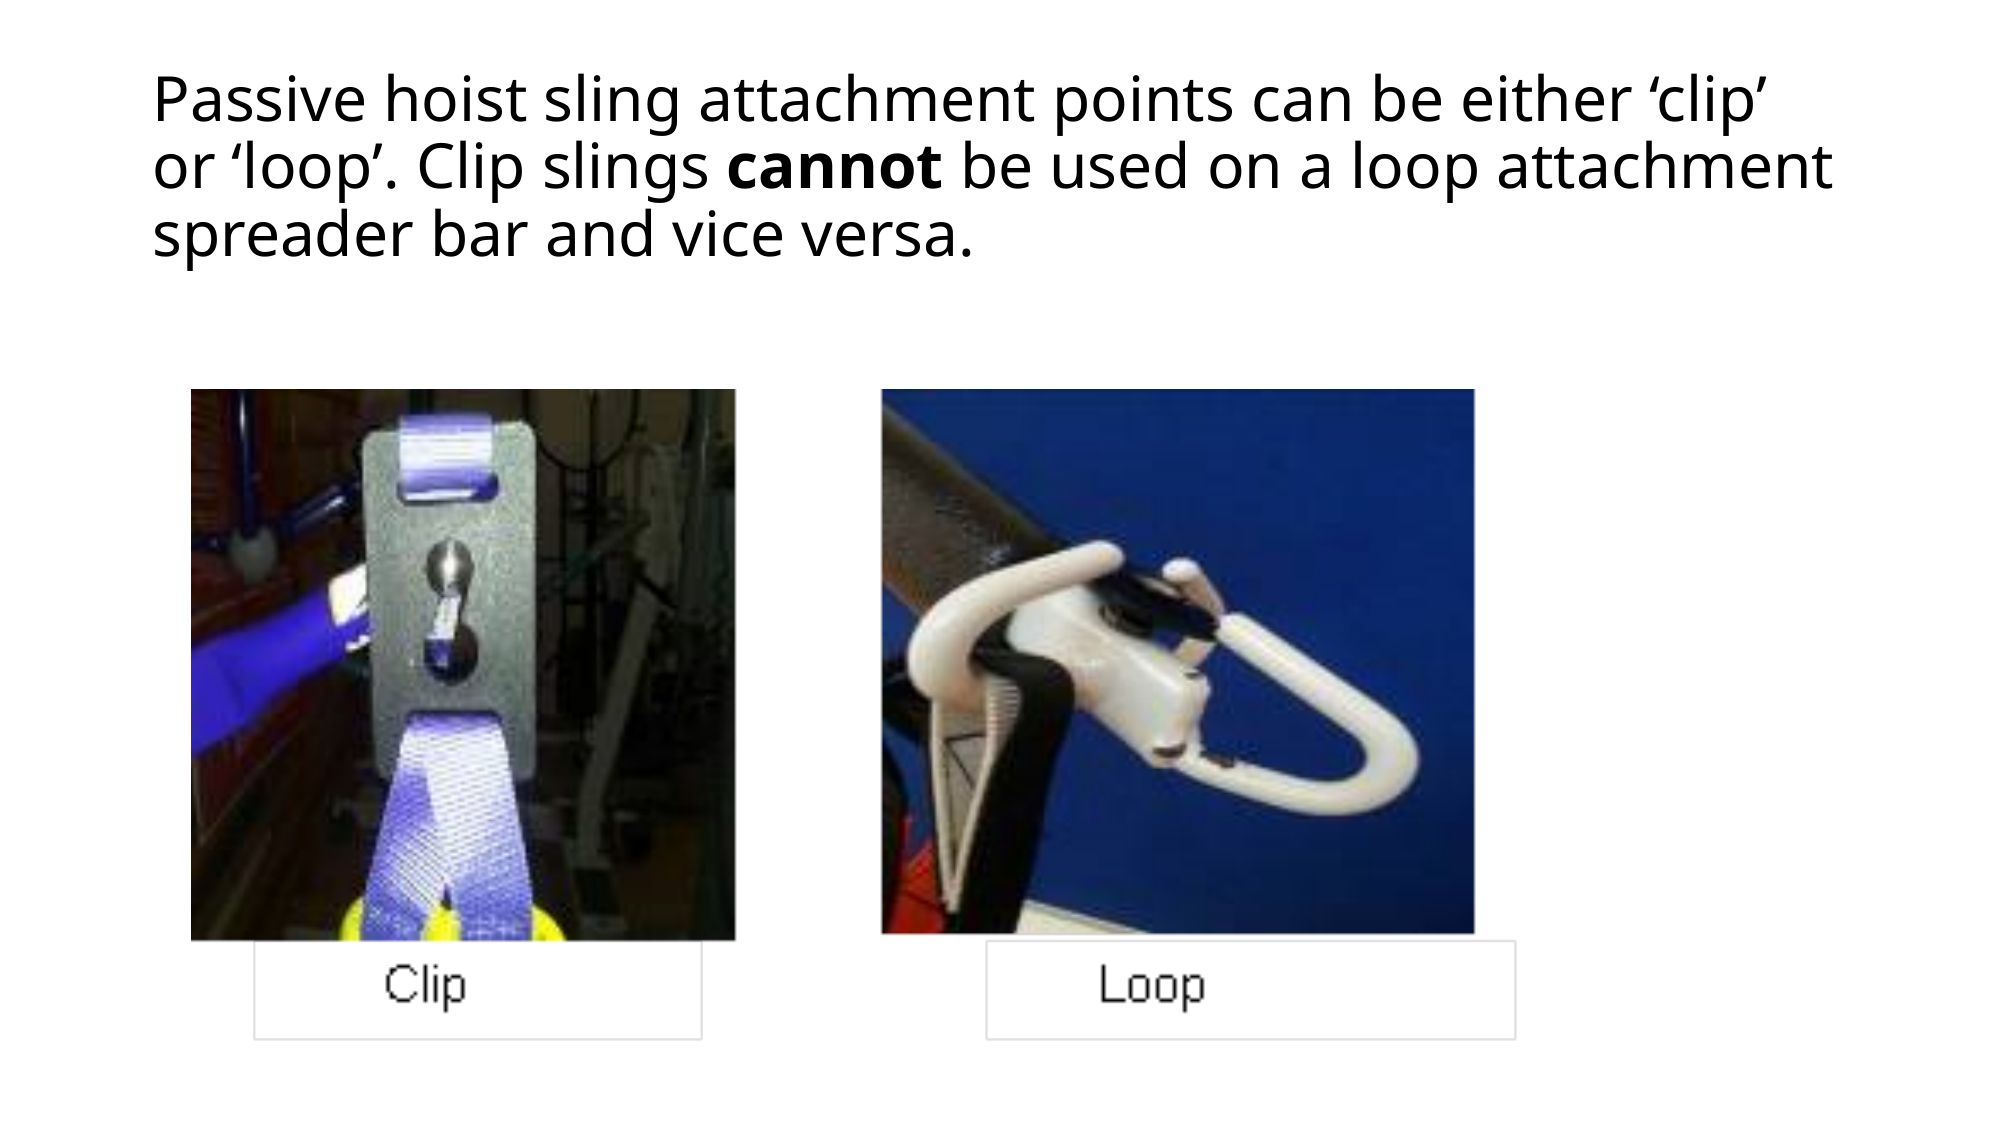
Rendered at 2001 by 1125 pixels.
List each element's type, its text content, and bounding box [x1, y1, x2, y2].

picture [191, 389, 1520, 1045]
title Passive hoist sling attachment points can be either ‘clip’ or ‘loop’. Clip slings cannot be used on a loop attachment spreader bar and vice versa. [137, 59, 1863, 278]
